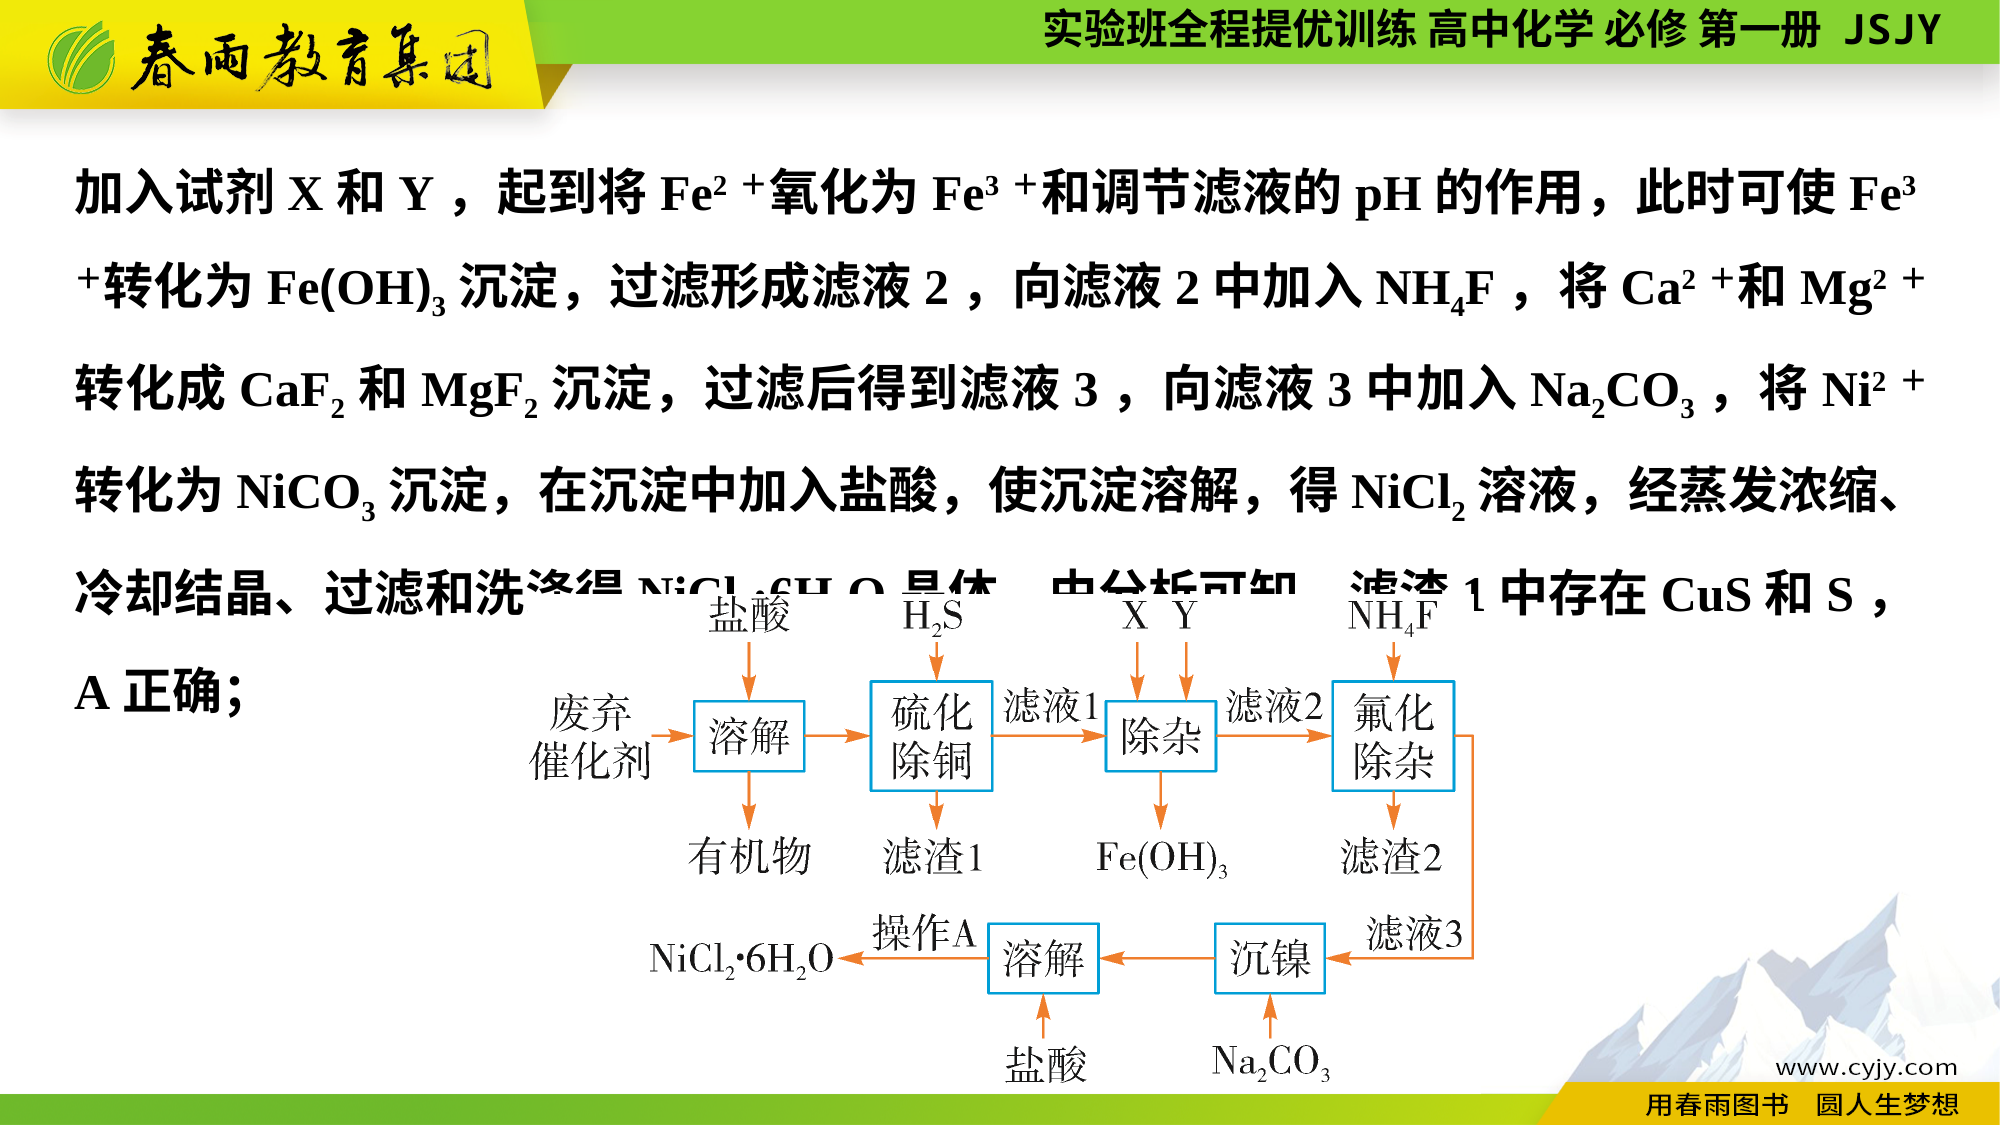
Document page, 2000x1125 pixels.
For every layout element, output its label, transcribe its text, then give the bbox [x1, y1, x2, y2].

picture [0, 0, 2000, 1125]
list 加入试剂X和Y，起到将Fe2＋氧化为Fe3＋和调节滤液的pH的作用，此时可使Fe3＋转化为Fe(OH)3沉淀，过滤形成滤液2，向滤液2中加入NH4F，将Ca2＋和Mg2＋转化成CaF2和MgF2沉淀，过滤后得到滤液3，向滤液3中加入Na2CO3，将Ni2＋转化为NiCO3沉淀，在沉淀中加入盐酸，使沉淀溶解，得NiCl2溶液，经蒸发浓缩、冷却结晶、过滤和洗涤得NiCl2·6H2O晶体。由分析可知，滤渣1中存在CuS和S，A正确； [59, 122, 1944, 592]
